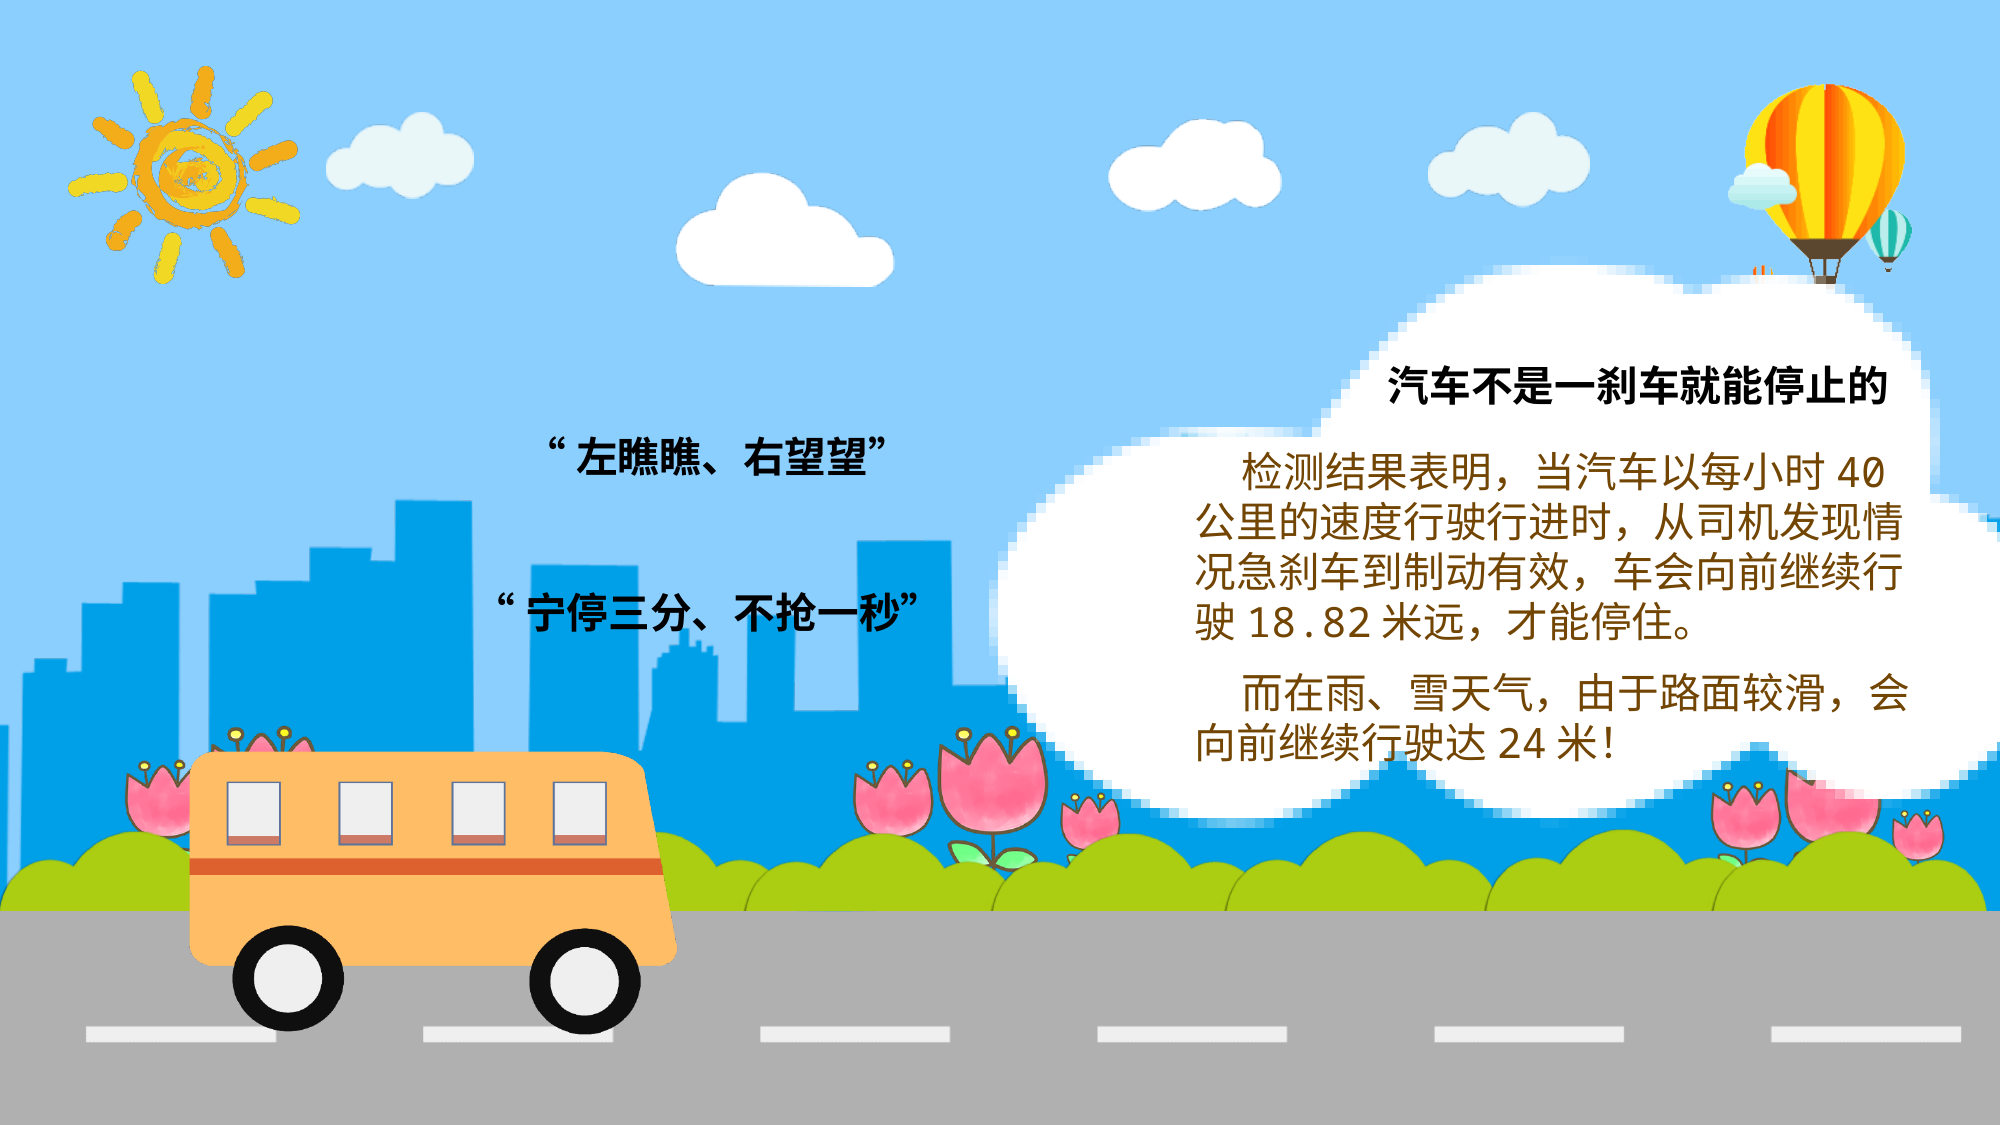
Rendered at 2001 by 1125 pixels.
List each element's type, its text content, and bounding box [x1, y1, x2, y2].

text_box “左瞧瞧、右望望” [509, 423, 935, 488]
picture [68, 66, 300, 284]
picture [0, 40, 2001, 1125]
picture [1428, 112, 1590, 208]
picture [326, 112, 474, 199]
text_box “宁停三分、不抢一秒” [458, 579, 967, 644]
picture [1108, 118, 1282, 212]
picture [675, 172, 895, 287]
